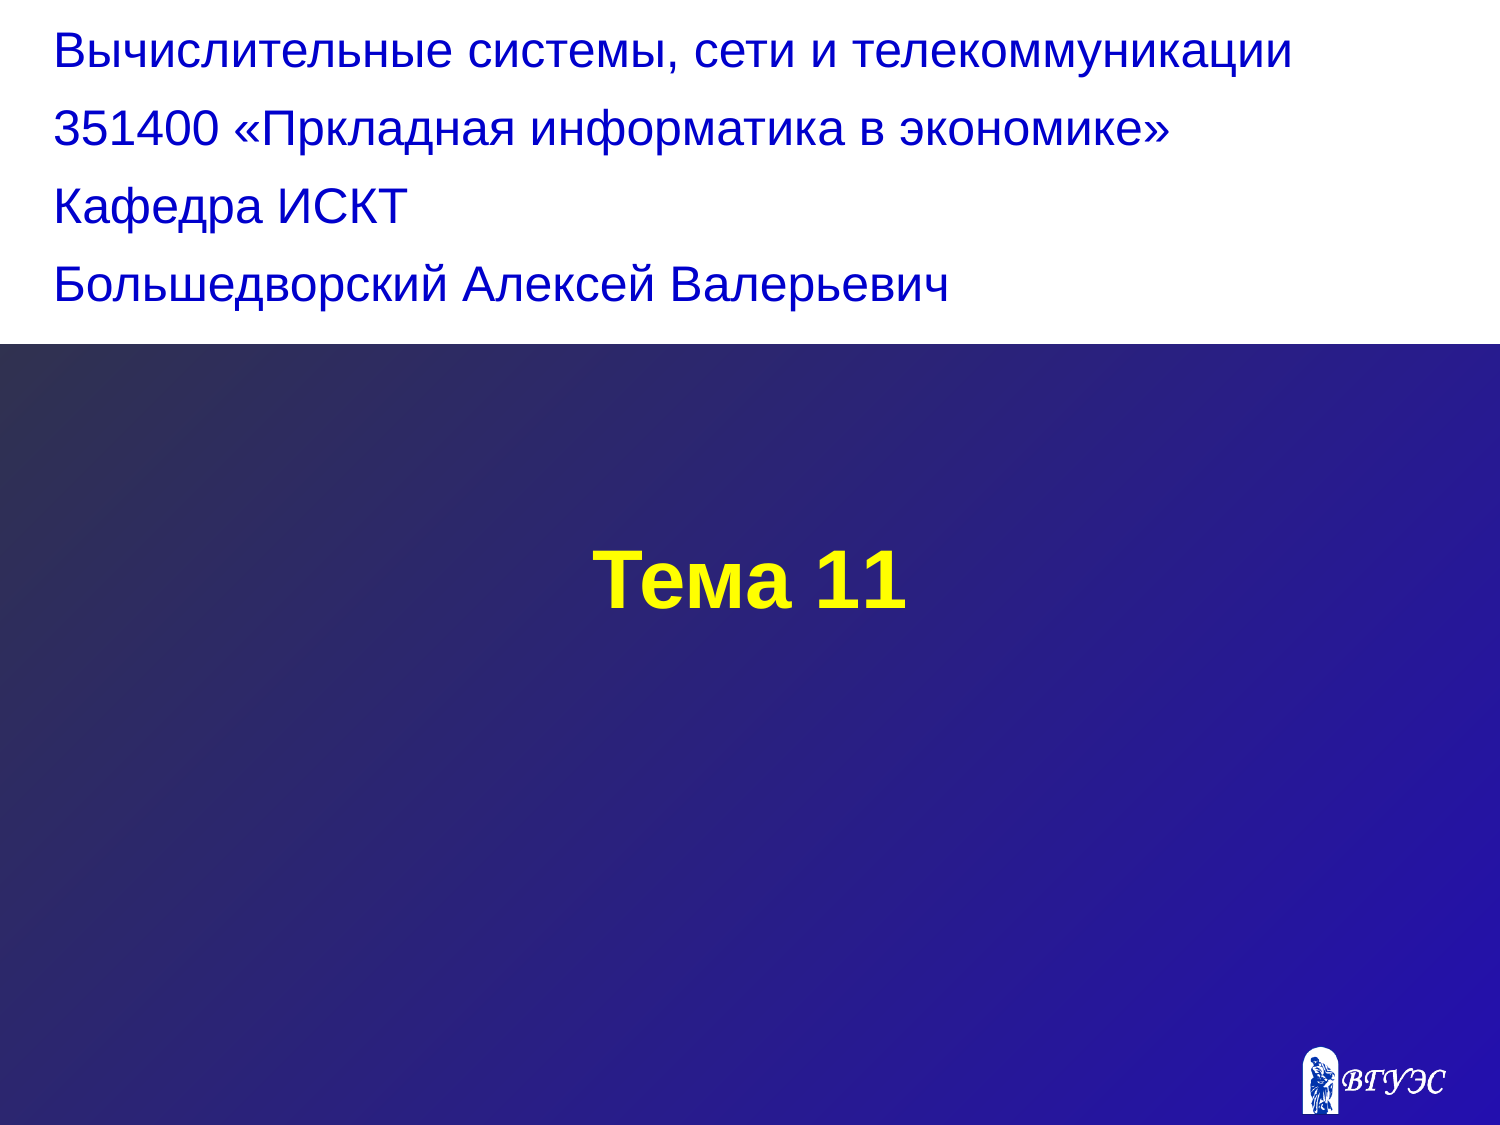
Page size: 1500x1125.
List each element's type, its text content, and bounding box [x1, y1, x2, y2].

text_box [0, 0, 1500, 344]
text_box [53, 692, 1447, 1035]
picture [1302, 1046, 1447, 1115]
text_box Вычислительные системы, сети и телекоммуникации 351400 «Пркладная информатика в экономике» Кафедра ИСКТ Большедворский Алексей Валерьевич [53, 0, 1447, 343]
text_box Тема 11 [53, 518, 1447, 633]
